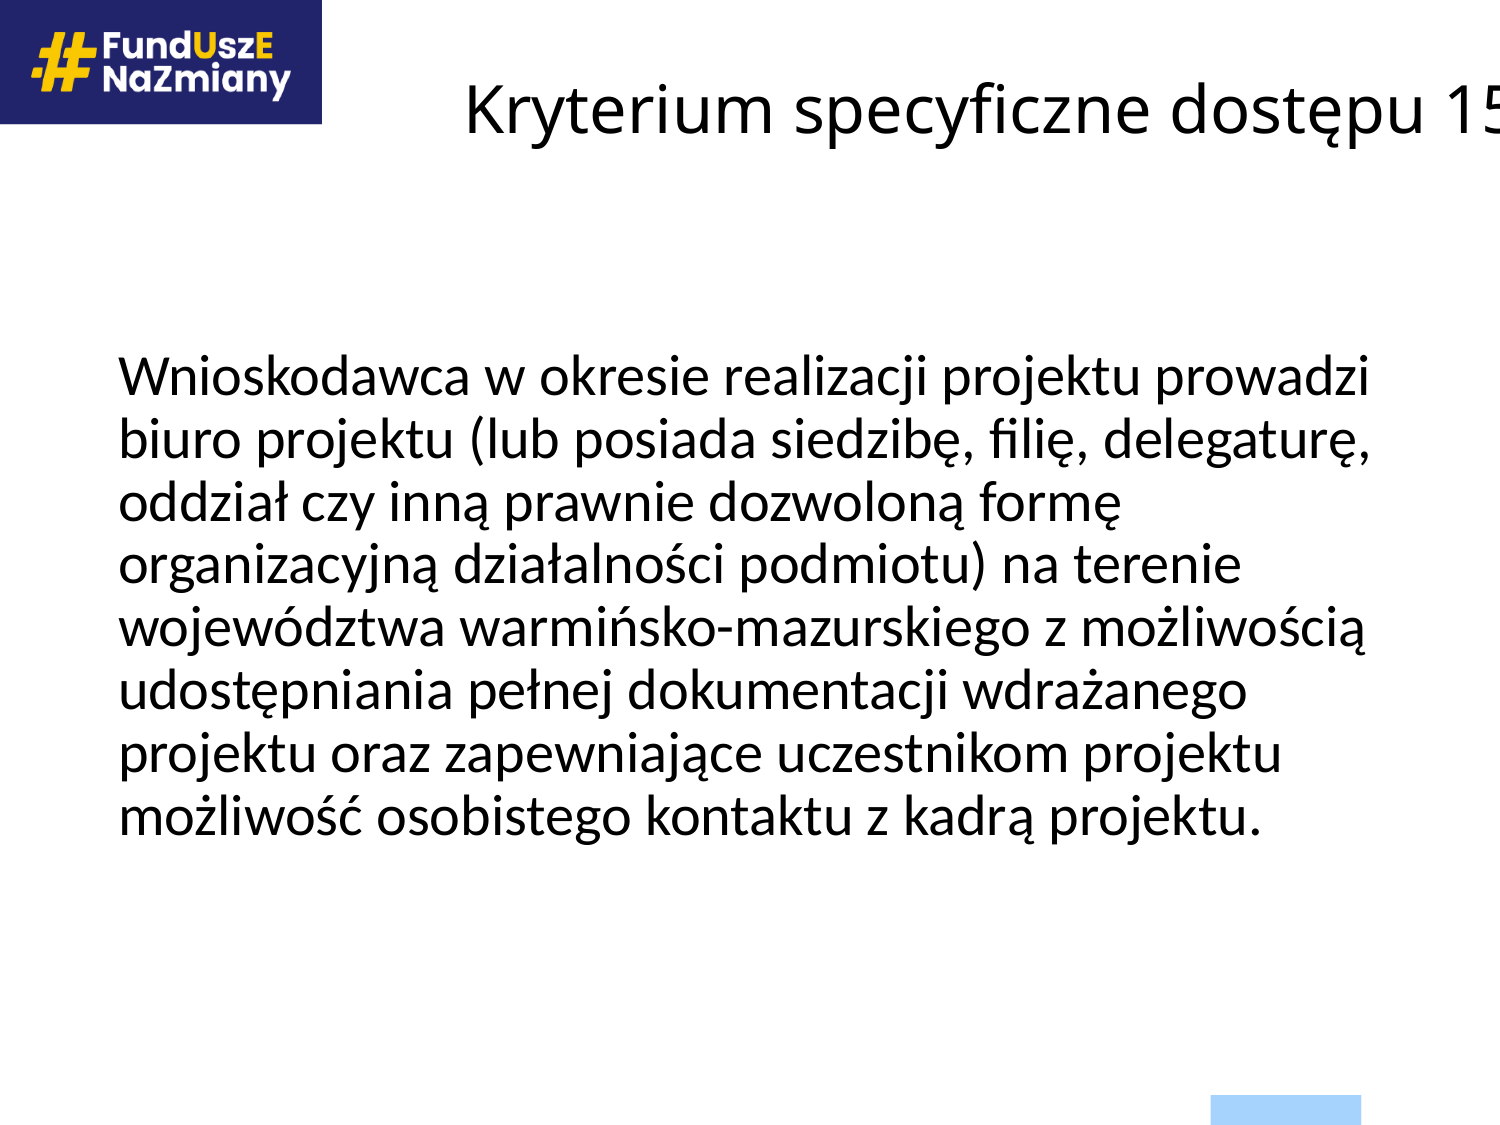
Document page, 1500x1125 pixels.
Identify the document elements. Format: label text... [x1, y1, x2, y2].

picture [0, 0, 1500, 1125]
title Kryterium specyficzne dostępu 15 [448, 21, 1500, 202]
list Wnioskodawca w okresie realizacji projektu prowadzi biuro projektu (lub posiada siedzibę, filię, delegaturę, oddział czy inną prawnie dozwoloną formę organizacyjną działalności podmiotu) na terenie województwa warmińsko-mazurskiego z możliwością udostępniania pełnej dokumentacji wdrażanego projektu oraz zapewniające uczestnikom projektu możliwość osobistego kontaktu z kadrą projektu. [103, 337, 1397, 1048]
